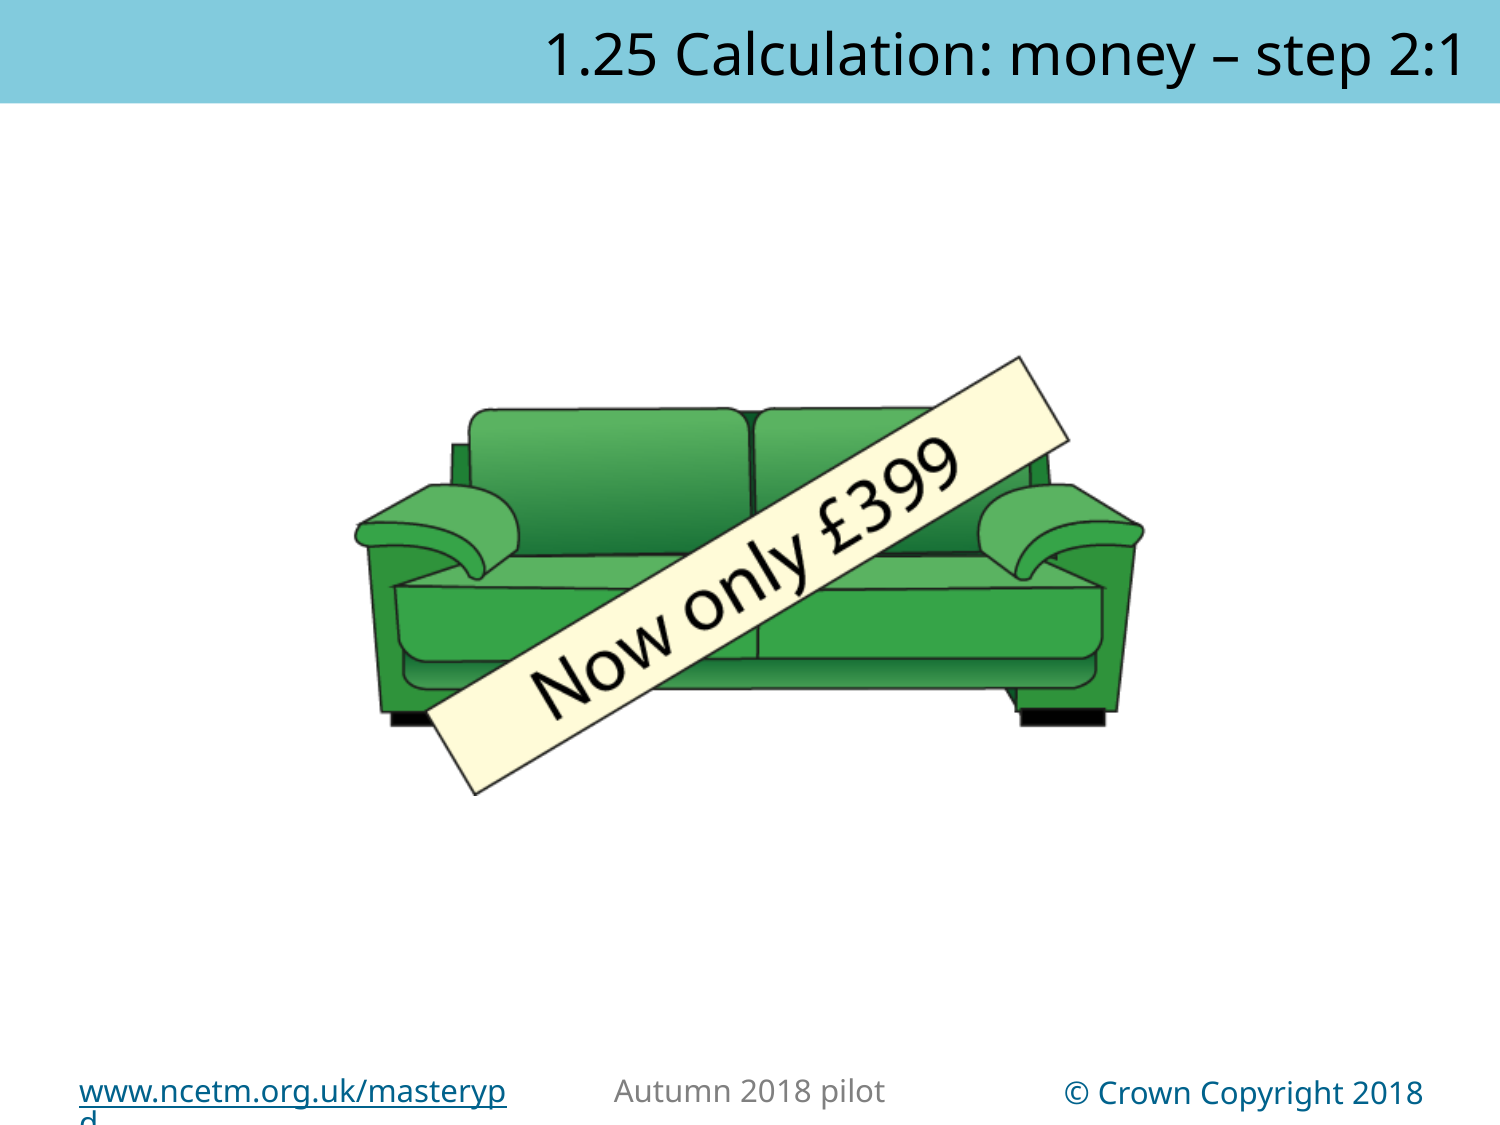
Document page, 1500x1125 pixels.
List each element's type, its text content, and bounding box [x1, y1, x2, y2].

list 1.25 Calculation: money – step 2:1 [0, 0, 1500, 104]
picture [304, 329, 1196, 796]
